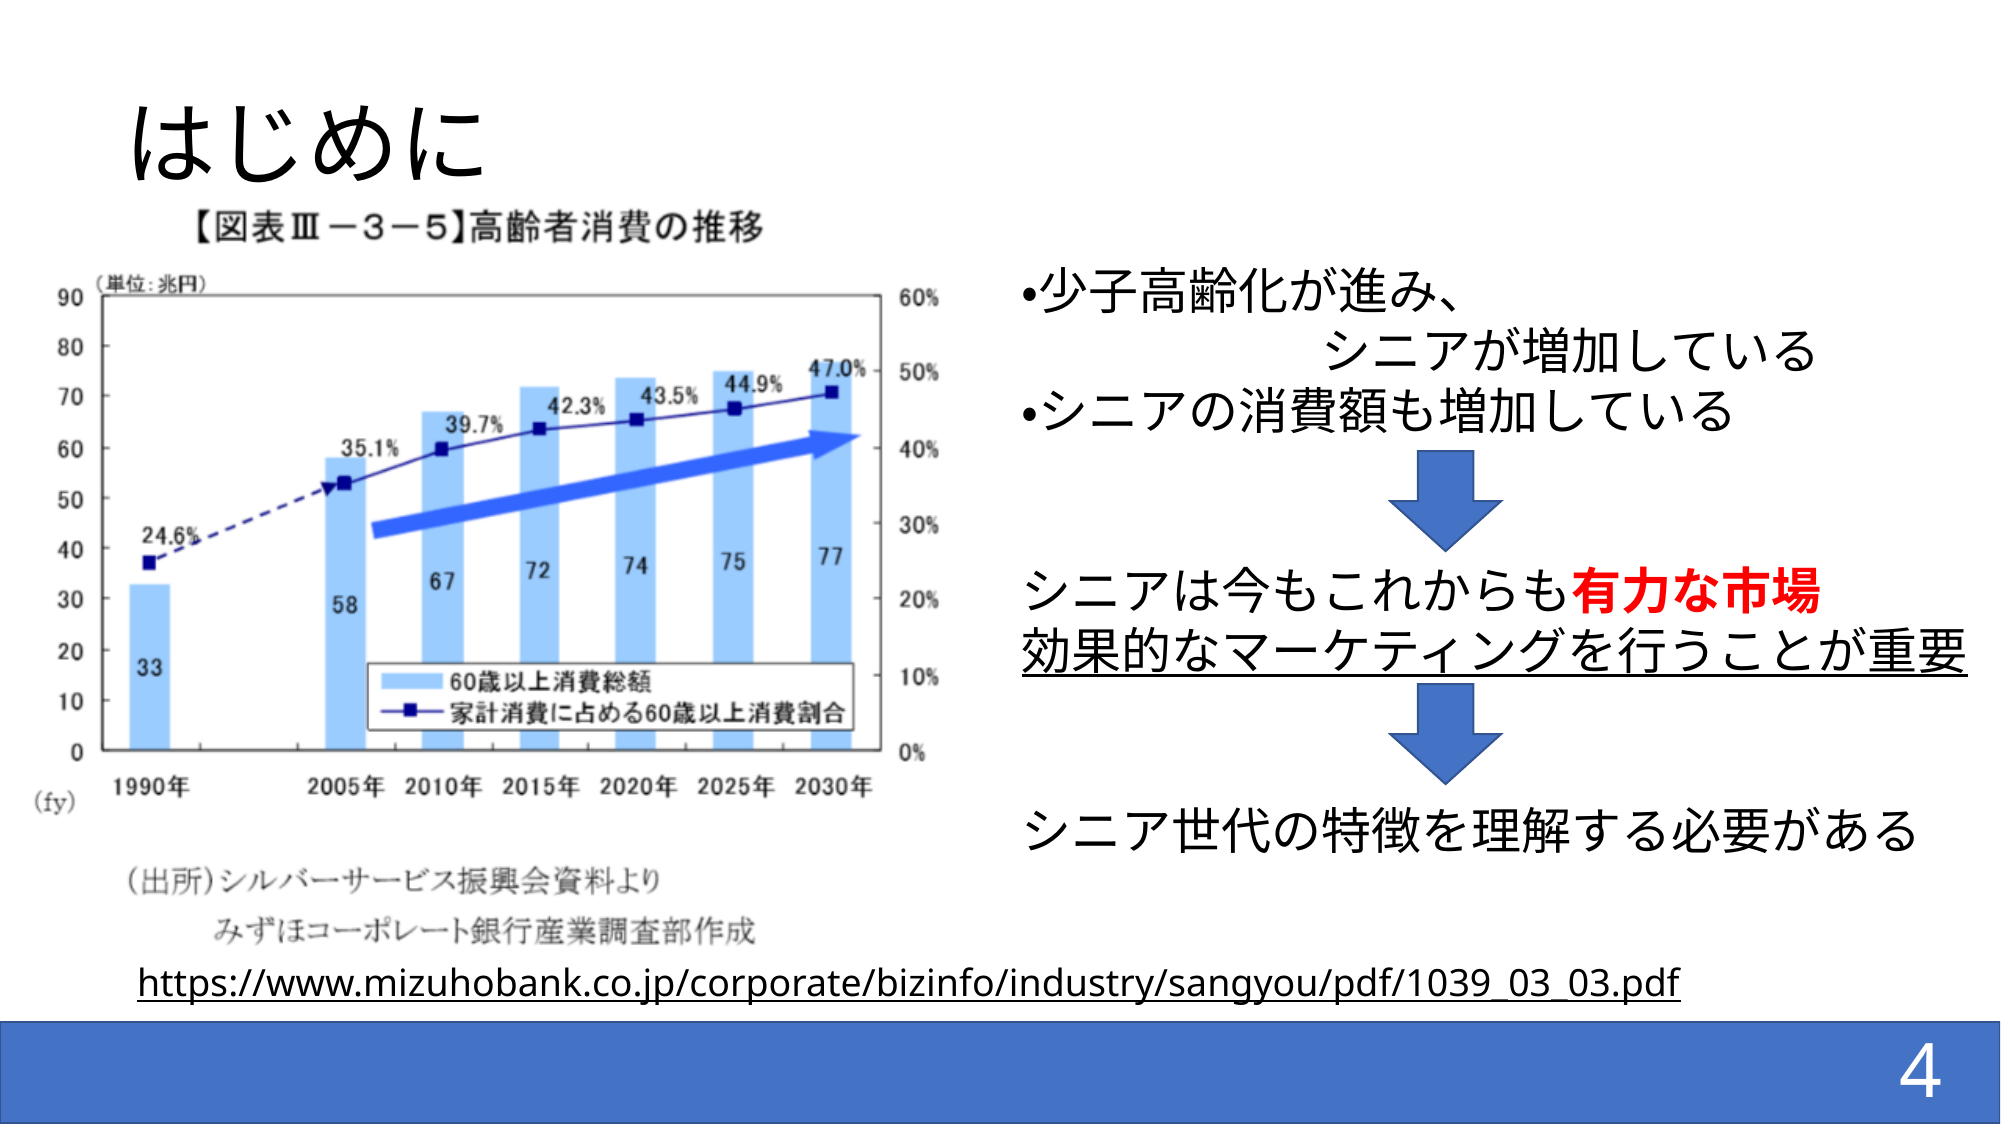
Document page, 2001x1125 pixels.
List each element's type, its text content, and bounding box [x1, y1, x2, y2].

text_box [1387, 683, 1504, 786]
text_box ・少子高齢化が進み、 シニアが増加している ・シニアの消費額も増加している シニアは今もこれからも有力な市場 効果的なマーケティングを行うことが重要 シニア世代の特徴を理解する必要がある [1006, 252, 1983, 1063]
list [31, 202, 992, 967]
slide_number 4 [1709, 1063, 1958, 1104]
text_box https://www.mizuhobank.co.jp/corporate/bizinfo/industry/sangyou/pdf/1039_03_03.pdf [122, 951, 1709, 1125]
title はじめに [109, 39, 1835, 257]
text_box [1387, 450, 1504, 553]
